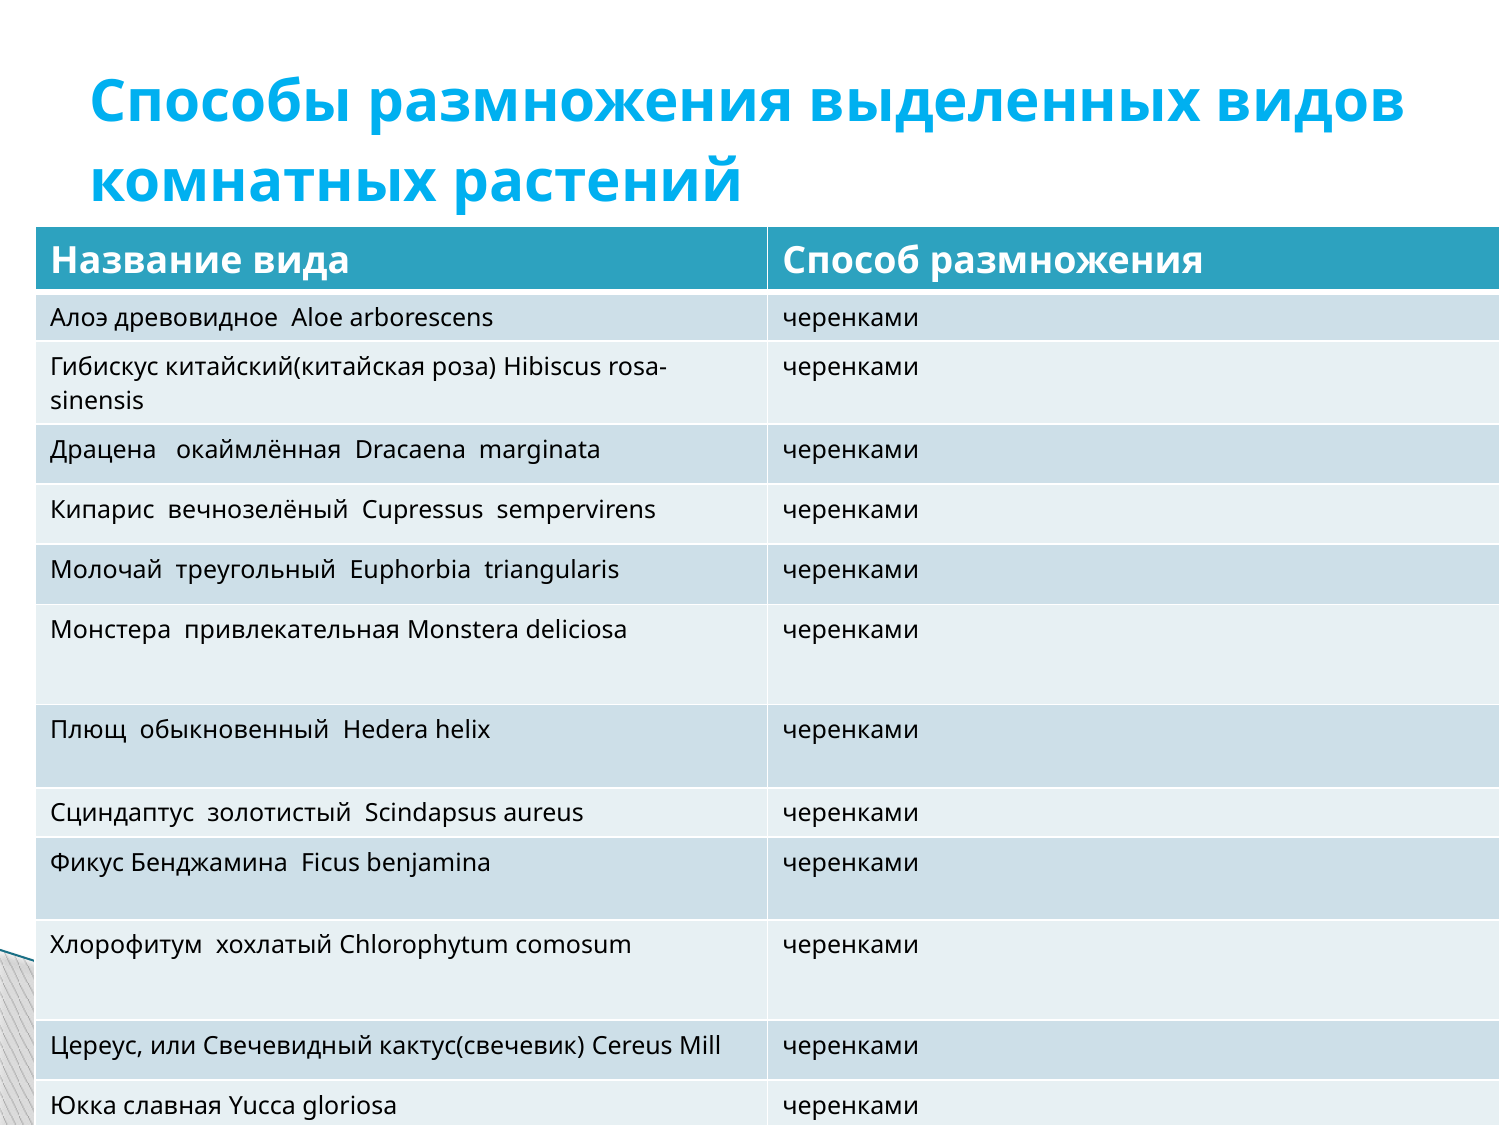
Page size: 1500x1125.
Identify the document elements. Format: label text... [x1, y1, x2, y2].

table_cell Плющ обыкновенный Hedera helix [36, 705, 767, 787]
table_cell Фикус Бенджамина Ficus benjamina [36, 838, 767, 919]
table_cell Драцена окаймлённая Dracaena marginata [36, 425, 767, 483]
table_header Название вида [36, 227, 767, 289]
table_cell черенками [768, 295, 1499, 340]
table_cell Алоэ древовидное Aloe arborescens [36, 295, 767, 340]
table_cell Цереус, или Свечевидный кактус(свечевик) Cereus Mill [36, 1021, 767, 1079]
table_cell черенками [768, 1021, 1499, 1079]
table_cell Юкка славная Yucca gloriosa [36, 1081, 767, 1125]
table_cell черенками [768, 921, 1499, 1019]
title Способы размножения выделенных видов комнатных растений [75, 45, 1425, 233]
table_cell черенками [768, 1081, 1499, 1125]
table_cell Сциндаптус золотистый Scindapsus aureus [36, 789, 767, 836]
table_cell черенками [768, 485, 1499, 543]
table_cell черенками [768, 705, 1499, 787]
table_cell Молочай треугольный Euphorbia triangularis [36, 545, 767, 604]
table_cell черенками [768, 789, 1499, 836]
table_header Способ размножения [768, 227, 1499, 289]
table_cell Кипарис вечнозелёный Cupressus sempervirens [36, 485, 767, 543]
table_cell черенками [768, 605, 1499, 704]
table_cell черенками [768, 342, 1499, 423]
table_cell черенками [768, 425, 1499, 483]
table_cell Монстера привлекательная Monstera deliciosa [36, 605, 767, 704]
table_cell Гибискус китайский(китайская роза) Hibiscus rosa-sinensis [36, 342, 767, 423]
table_cell черенками [768, 838, 1499, 919]
table_cell черенками [768, 545, 1499, 604]
table_cell Хлорофитум хохлатый Chlorophytum comosum [36, 921, 767, 1019]
